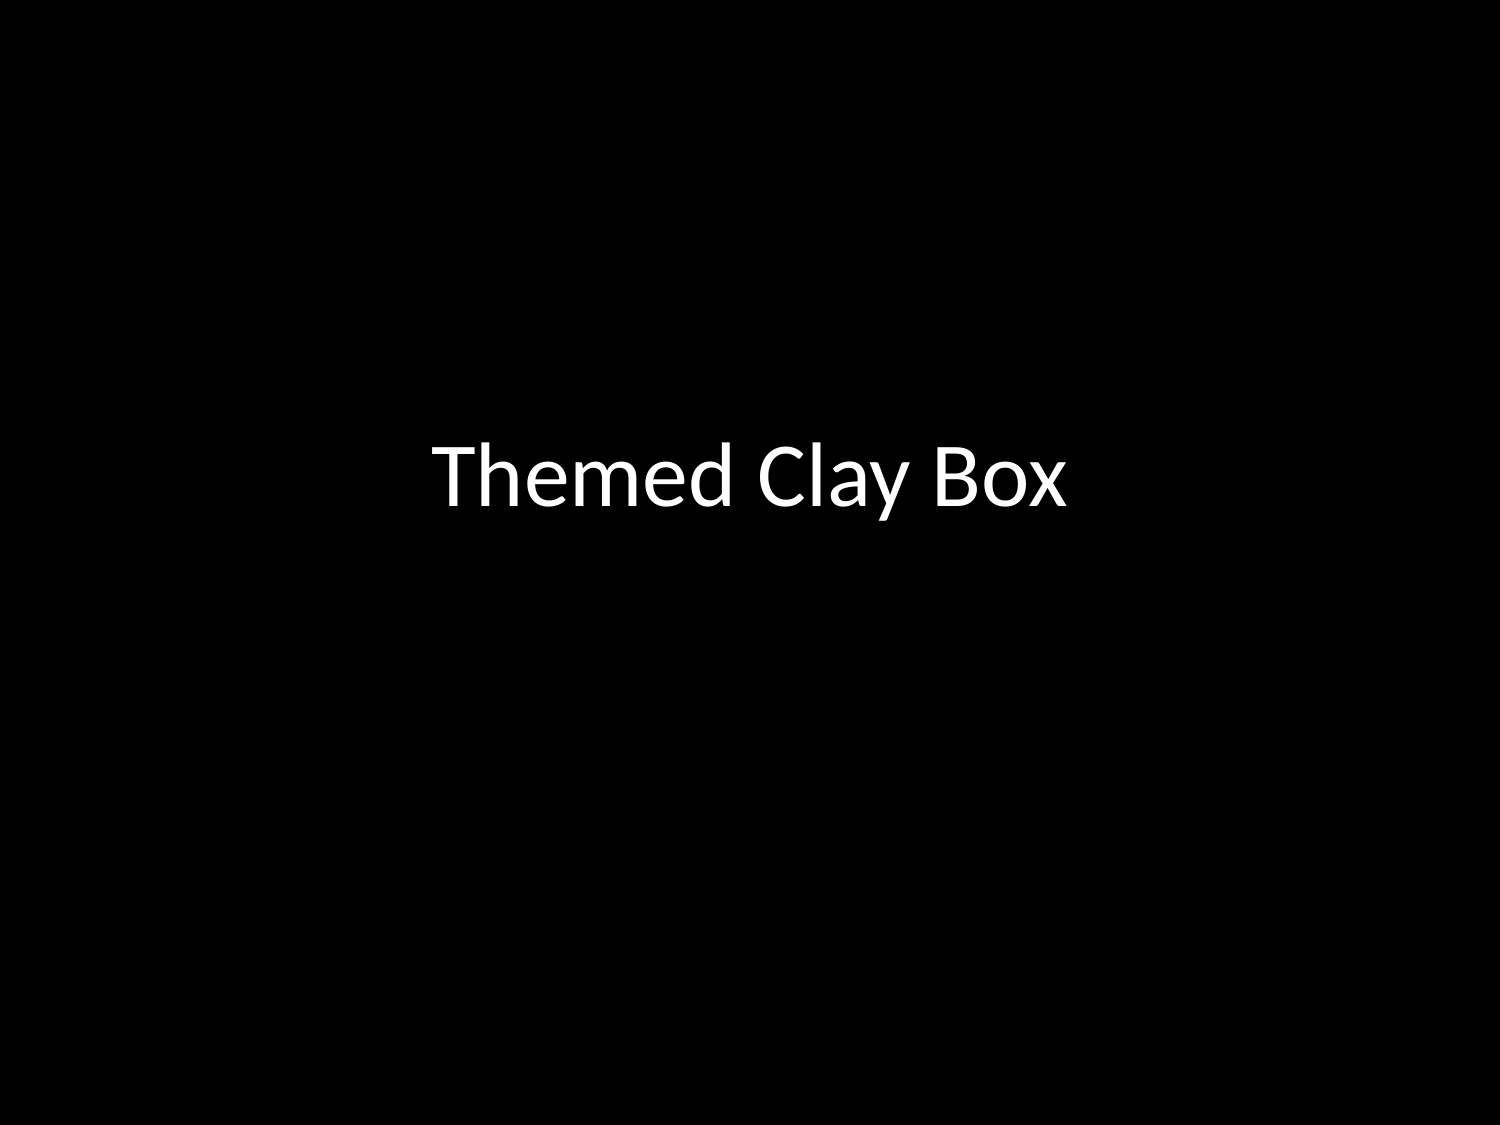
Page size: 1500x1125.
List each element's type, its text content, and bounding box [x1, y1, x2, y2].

title Themed Clay Box [112, 349, 1388, 591]
